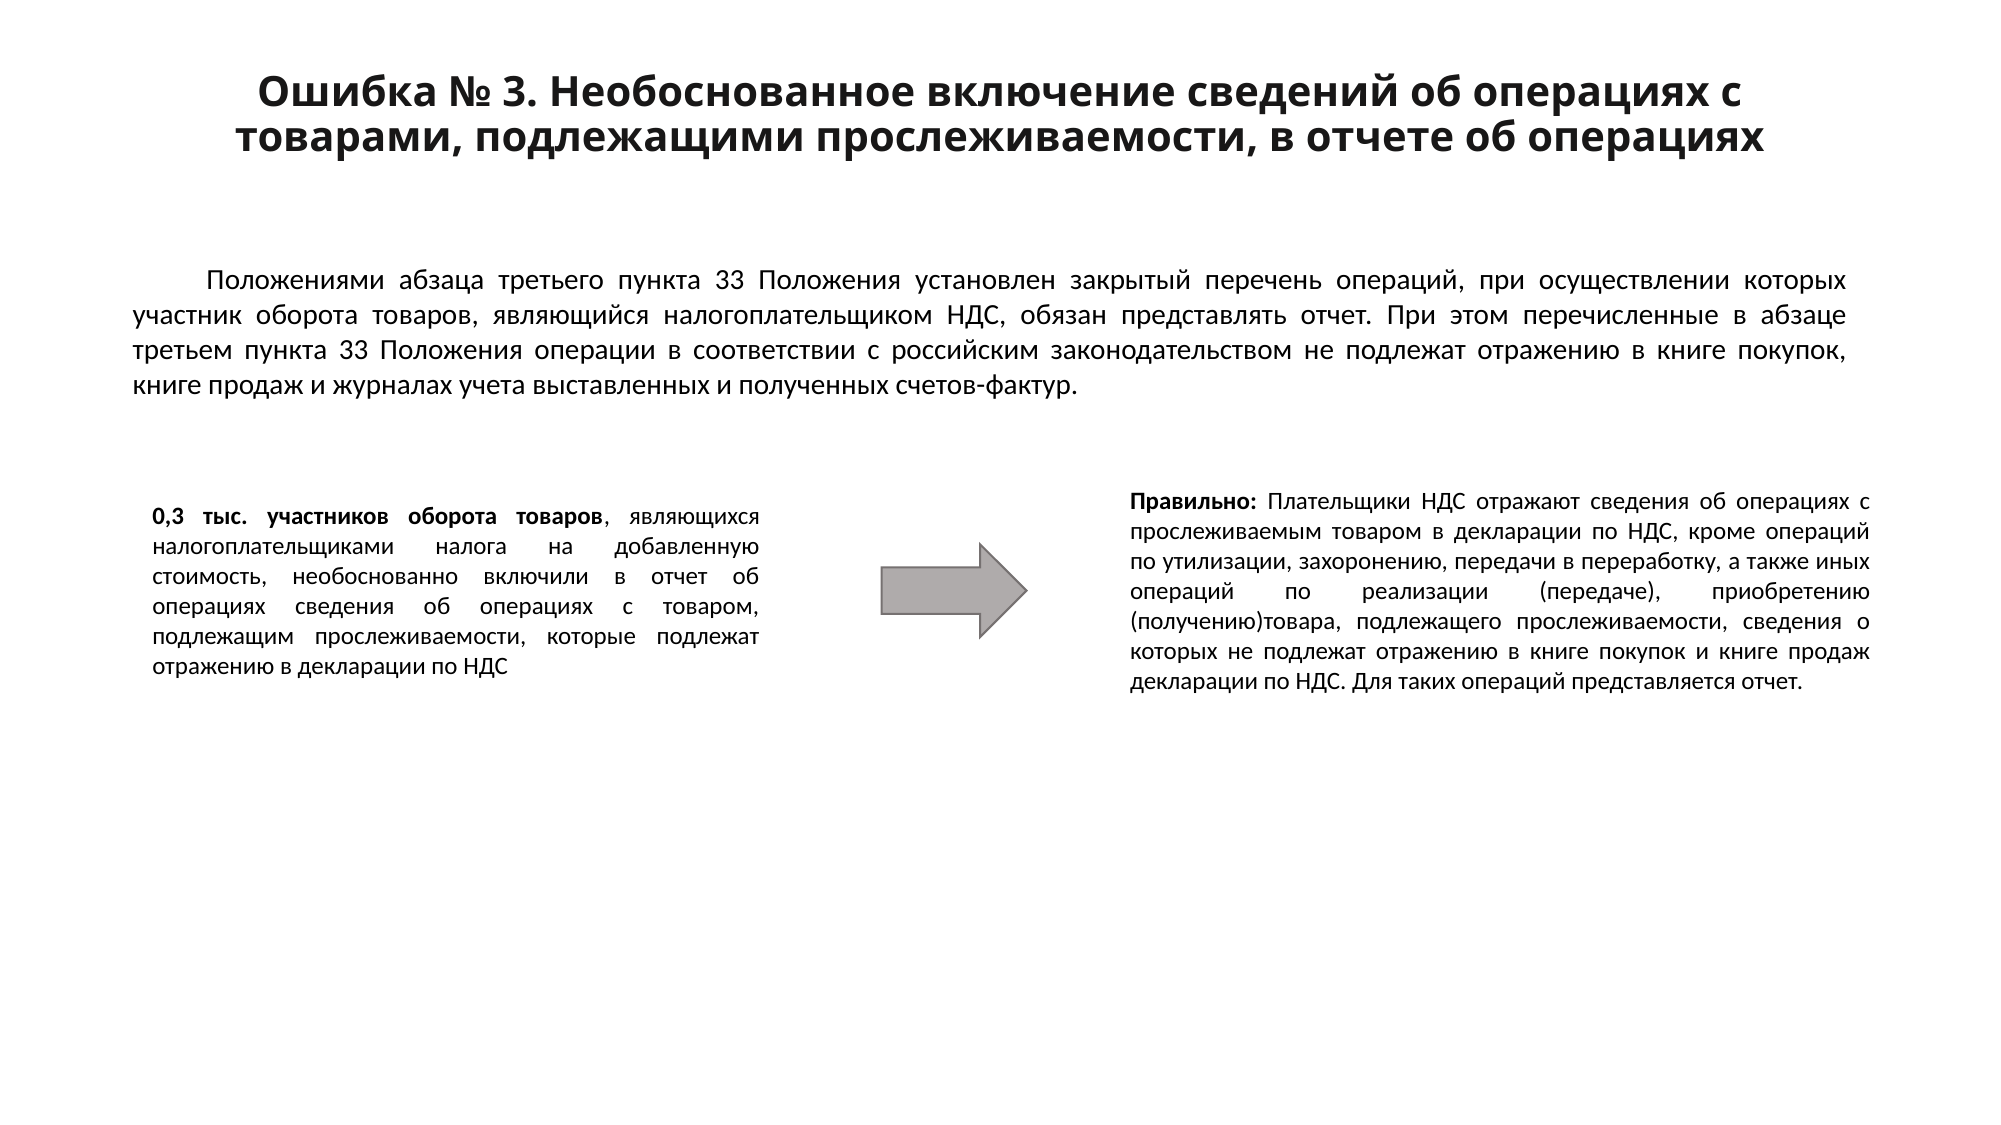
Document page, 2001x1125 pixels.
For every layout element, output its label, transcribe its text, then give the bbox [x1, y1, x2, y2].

text_box Положениями абзаца третьего пункта 33 Положения установлен закрытый перечень операций, при осуществлении которых участник оборота товаров, являющийся налогоплательщиком НДС, обязан представлять отчет. При этом перечисленные в абзаце третьем пункта 33 Положения операции в соответствии с российским законодательством не подлежат отражению в книге покупок, книге продаж и журналах учета выставленных и полученных счетов-фактур. [117, 253, 1863, 433]
text_box Правильно: Плательщики НДС отражают сведения об операциях с прослеживаемым товаром в декларации по НДС, кроме операций по утилизации, захоронению, передачи в переработку, а также иных операций по реализации (передаче), приобретению (получению)товара, подлежащего прослеживаемости, сведения о которых не подлежат отражению в книге покупок и книге продаж декларации по НДС. Для таких операций представляется отчет. [1115, 477, 1886, 702]
text_box [880, 541, 1028, 640]
title Ошибка № 3. Необоснованное включение сведений об операциях с товарами, подлежащими прослеживаемости, в отчете об операциях [137, 7, 1863, 225]
text_box 0,3 тыс. участников оборота товаров, являющихся налогоплательщиками налога на добавленную стоимость, необоснованно включили в отчет об операциях сведения об операциях с товаром, подлежащим прослеживаемости, которые подлежат отражению в декларации по НДС [137, 492, 775, 687]
